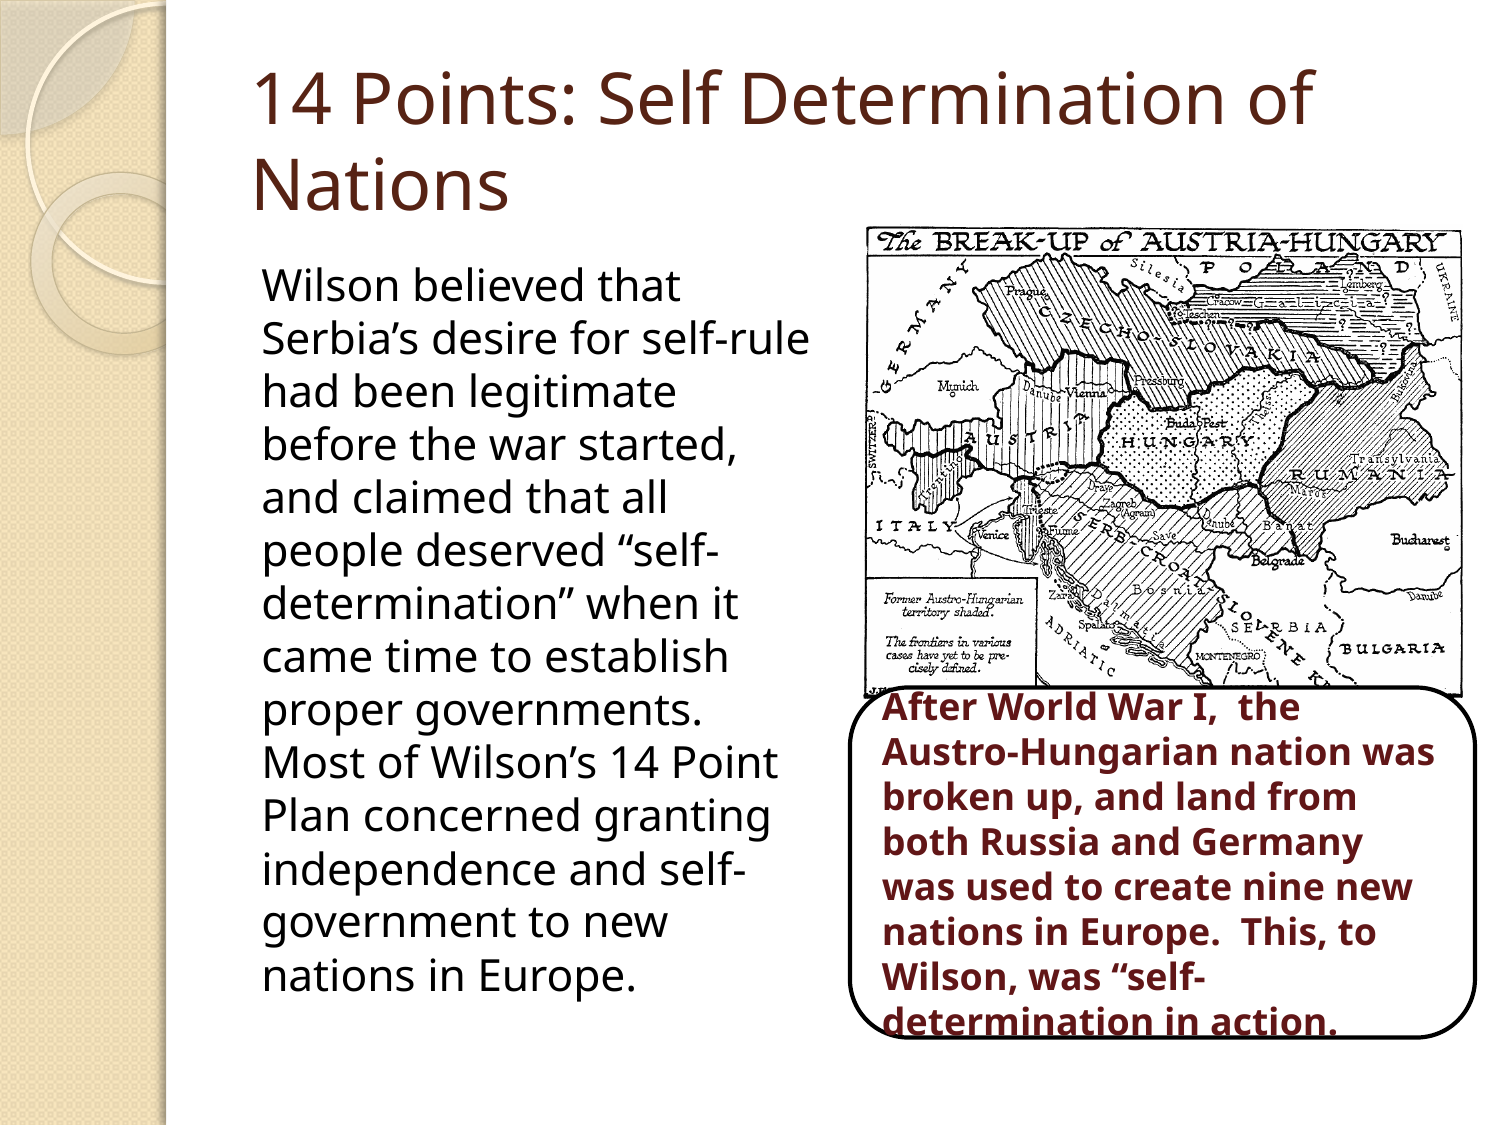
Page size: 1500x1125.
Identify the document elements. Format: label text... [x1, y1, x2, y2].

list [862, 224, 1463, 700]
text_box After World War I, the Austro-Hungarian nation was broken up, and land from both Russia and Germany was used to create nine new nations in Europe. This, to Wilson, was “self-determination in action. [847, 709, 1478, 1040]
list Wilson believed that Serbia’s desire for self-rule had been legitimate before the war started, and claimed that all people deserved “self-determination” when it came time to establish proper governments. Most of Wilson’s 14 Point Plan concerned granting independence and self-government to new nations in Europe. [235, 249, 836, 1015]
title 14 Points: Self Determination of Nations [235, 45, 1466, 233]
